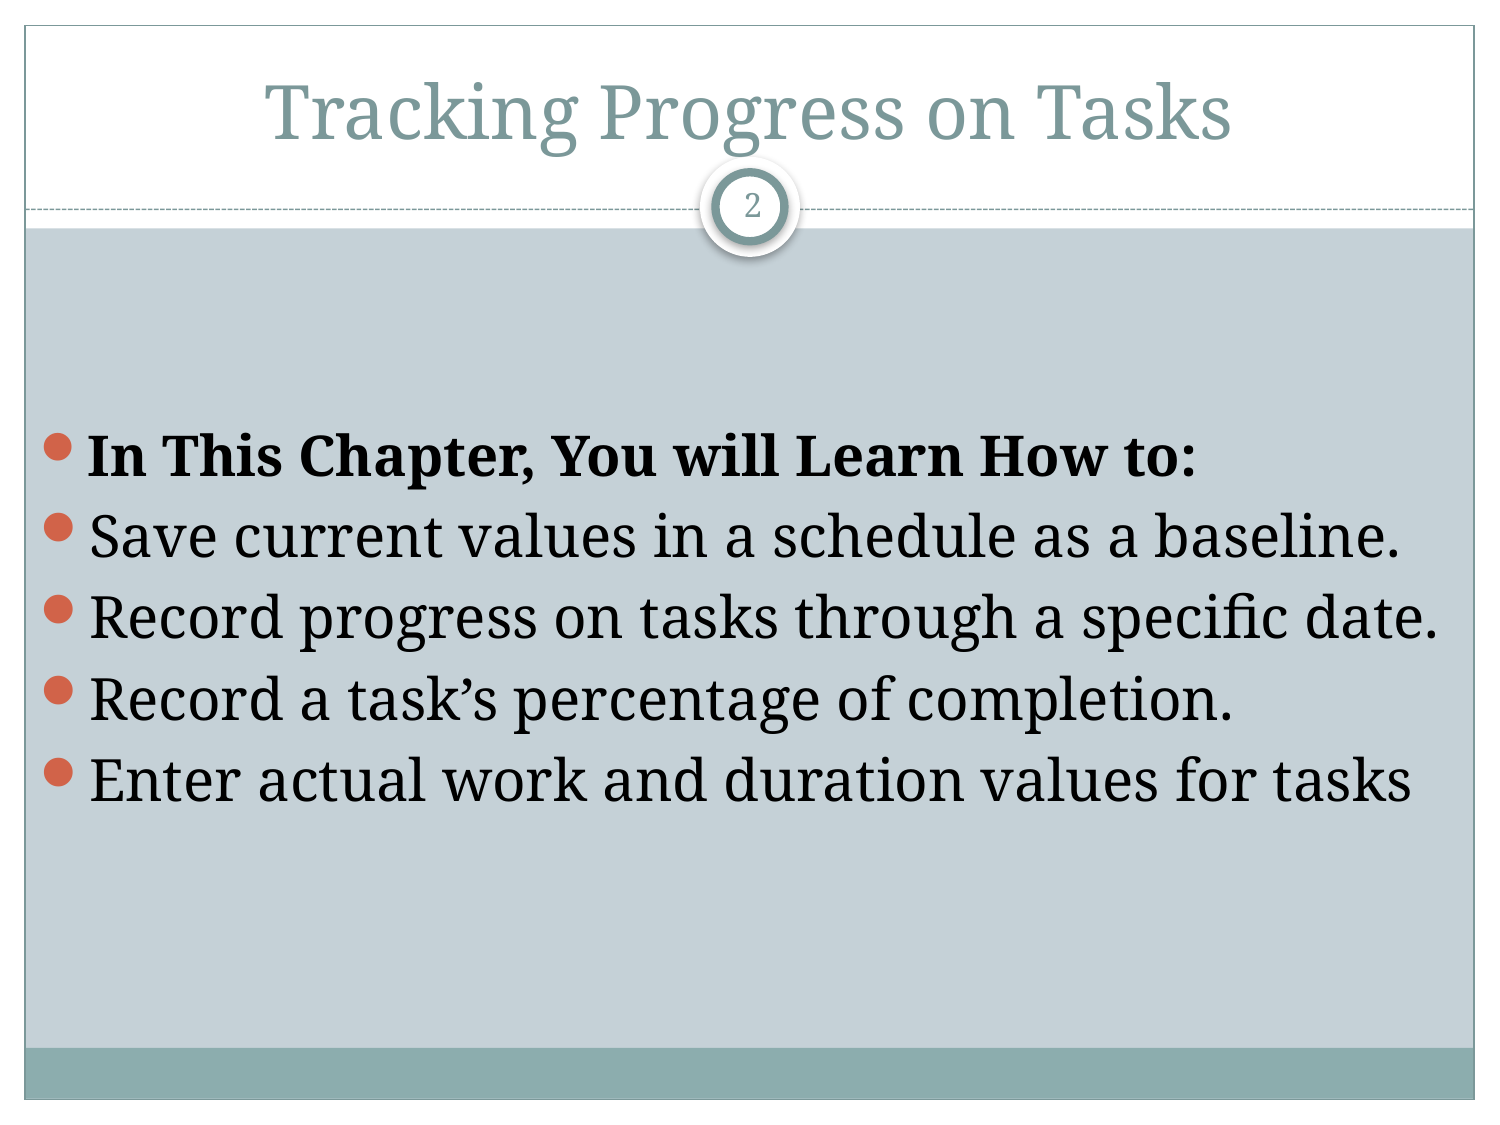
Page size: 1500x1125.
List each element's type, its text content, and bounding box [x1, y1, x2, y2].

title Tracking Progress on Tasks [49, 37, 1450, 162]
slide_number 2 [715, 168, 791, 241]
list In This Chapter, You will Learn How to: Save current values in a schedule as a baseline. Record progress on tasks through a specific date. Record a task’s percentage of completion. Enter actual work and duration values for tasks [24, 412, 1475, 875]
